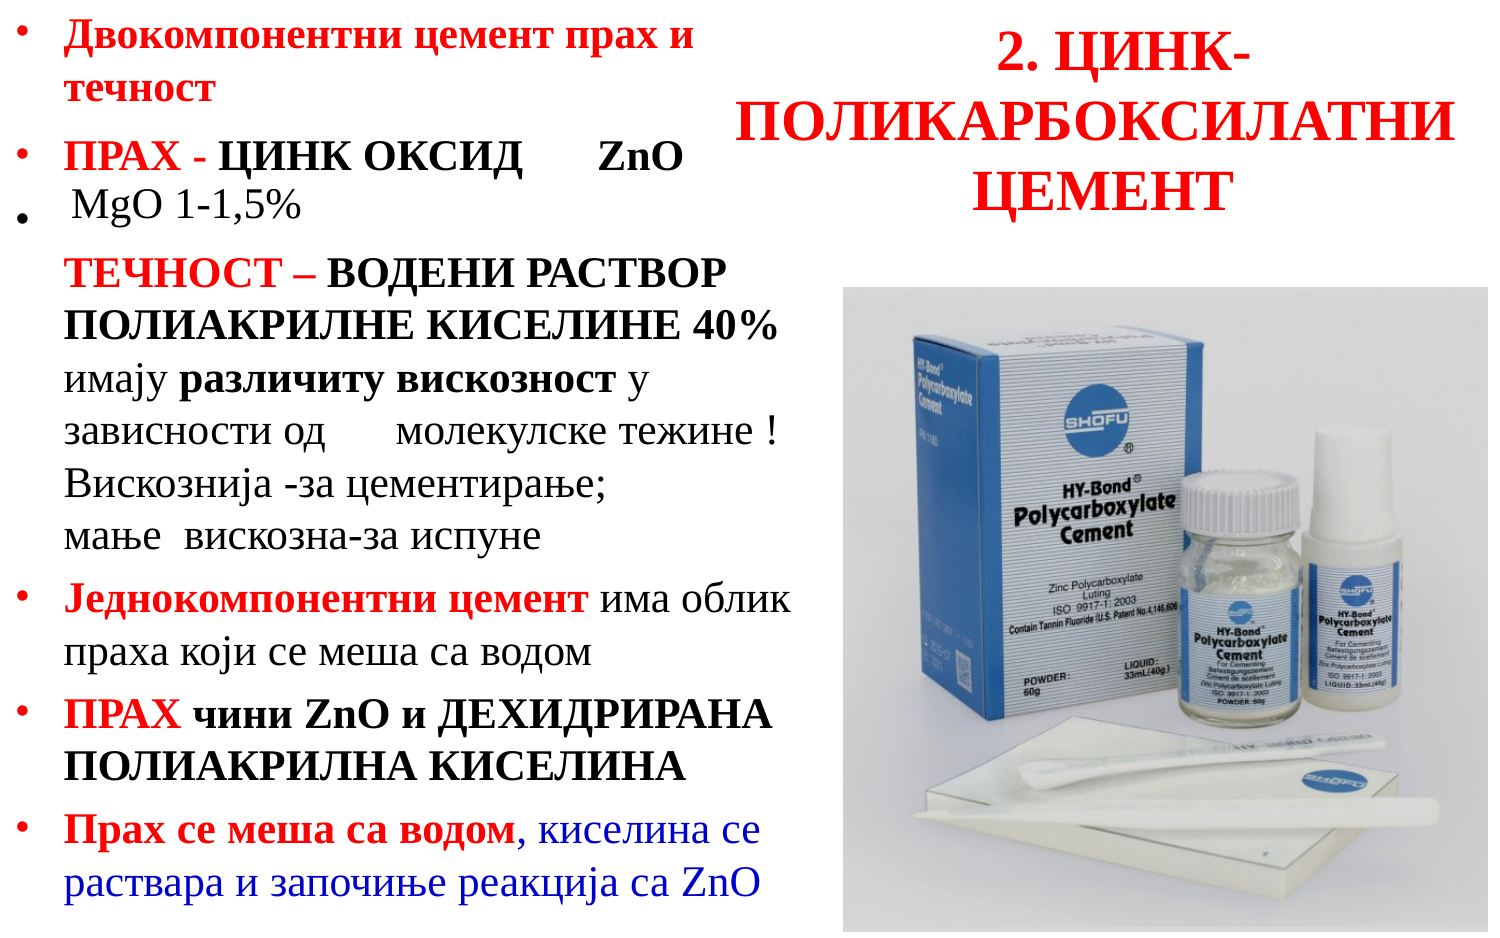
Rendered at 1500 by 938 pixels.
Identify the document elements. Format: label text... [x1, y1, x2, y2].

text_box 2. ЦИНК- ПОЛИКАРБОКСИЛАТНИ ЦЕМЕНТ [731, 11, 1481, 222]
picture [843, 287, 1488, 932]
title Двокомпонентни цемент прах и течност [12, 4, 798, 162]
text_box ПРАХ - ЦИНК ОКСИД ZnO • [12, 127, 731, 243]
list ТЕЧНОСТ – ВОДЕНИ РАСТВОР ПОЛИАКРИЛНЕ КИСЕЛИНЕ 40% имају различиту вискозност у зависности од молекулске тежине ! Вискознија -за цементирање; мање вискозна-за испуне Једнокомпонентни цемент има облик праха који се меша са водом ПРАХ чини ZnO и ДЕХИДРИРАНА ПОЛИАКРИЛНА КИСЕЛИНА Прах се меша са водом, киселина се раствара и започиње реакција са ZnO [12, 243, 910, 906]
